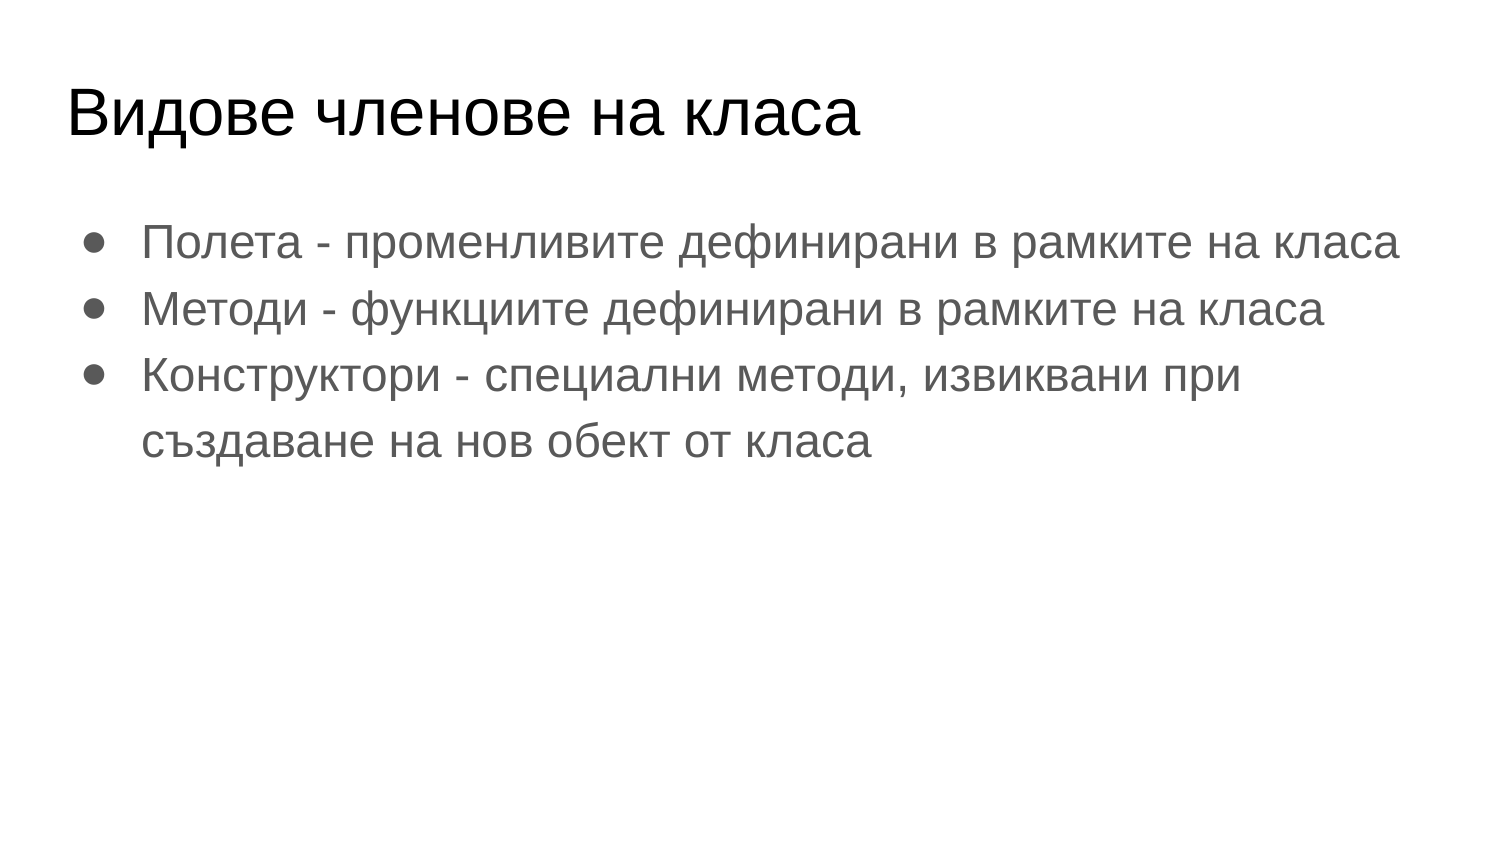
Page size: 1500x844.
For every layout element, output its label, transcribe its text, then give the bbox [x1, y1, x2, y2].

list Полета - променливите дефинирани в рамките на класа Методи - функциите дефинирани в рамките на класа Конструктори - специални методи, извиквани при създаване на нов обект от класа [51, 187, 1449, 803]
title Видове членове на класа [51, 53, 1449, 148]
